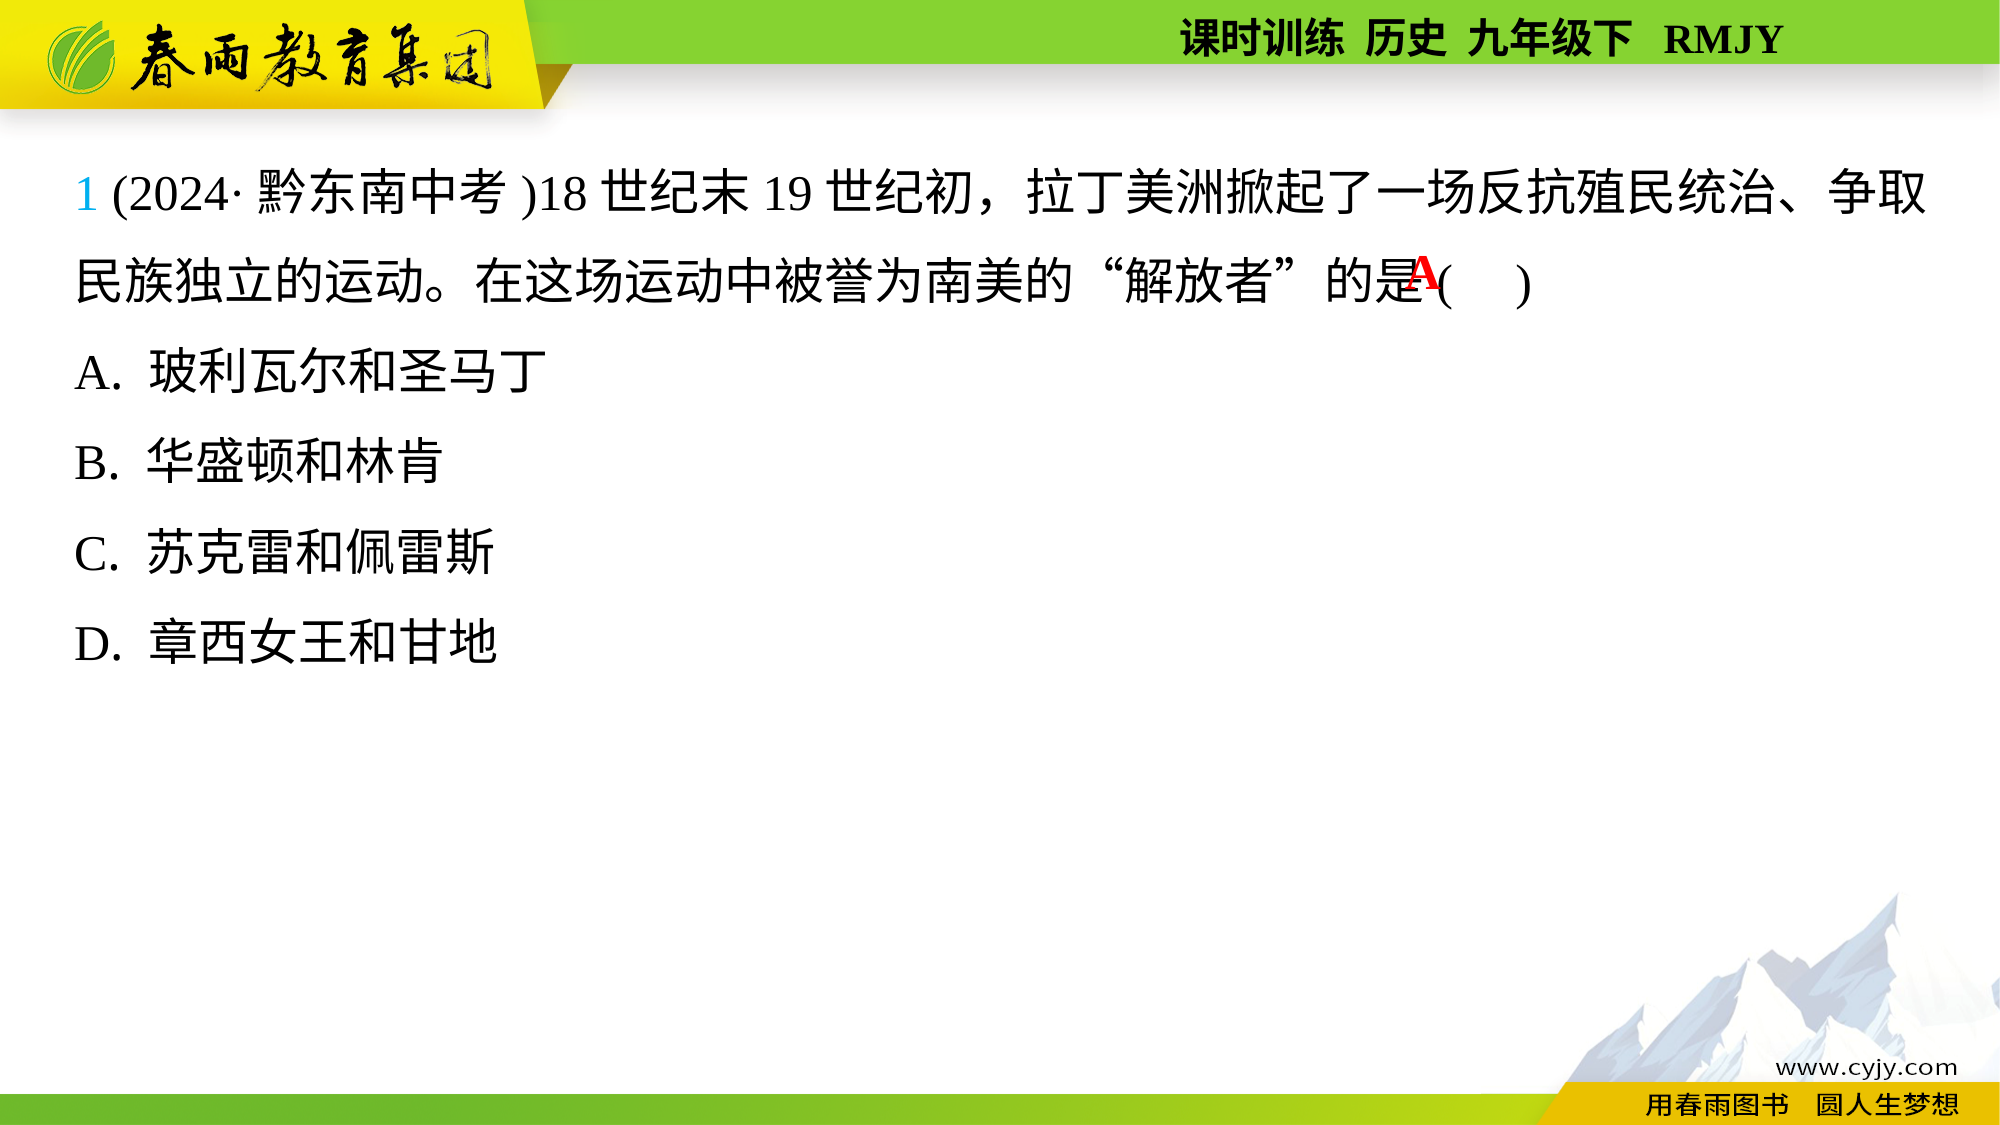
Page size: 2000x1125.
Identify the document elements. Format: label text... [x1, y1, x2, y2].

list 1 (2024·黔东南中考)18世纪末19世纪初，拉丁美洲掀起了一场反抗殖民统治、争取民族独立的运动。在这场运动中被誉为南美的“解放者”的是( ) A. 玻利瓦尔和圣马丁 B. 华盛顿和林肯 C. 苏克雷和佩雷斯 D. 章西女王和甘地 [59, 122, 1944, 683]
text_box A [1390, 231, 1456, 307]
picture [0, 0, 2000, 1125]
